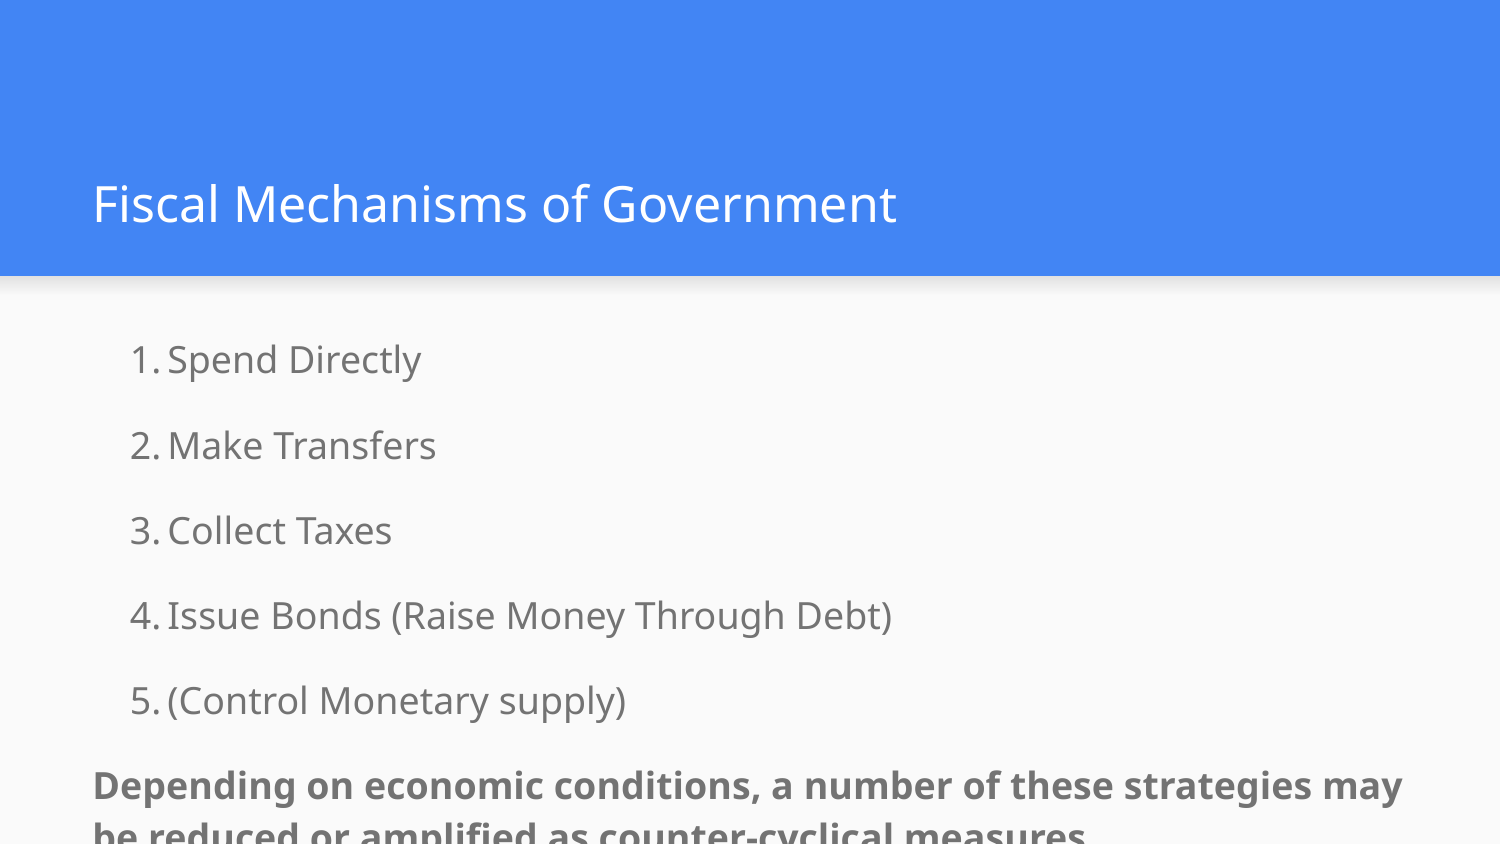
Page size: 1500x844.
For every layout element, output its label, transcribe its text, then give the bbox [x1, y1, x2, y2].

title Fiscal Mechanisms of Government [77, 121, 1427, 248]
list Spend Directly Make Transfers Collect Taxes Issue Bonds (Raise Money Through Debt) (Control Monetary supply) Depending on economic conditions, a number of these strategies may be reduced or amplified as counter-cyclical measures [77, 314, 1427, 760]
